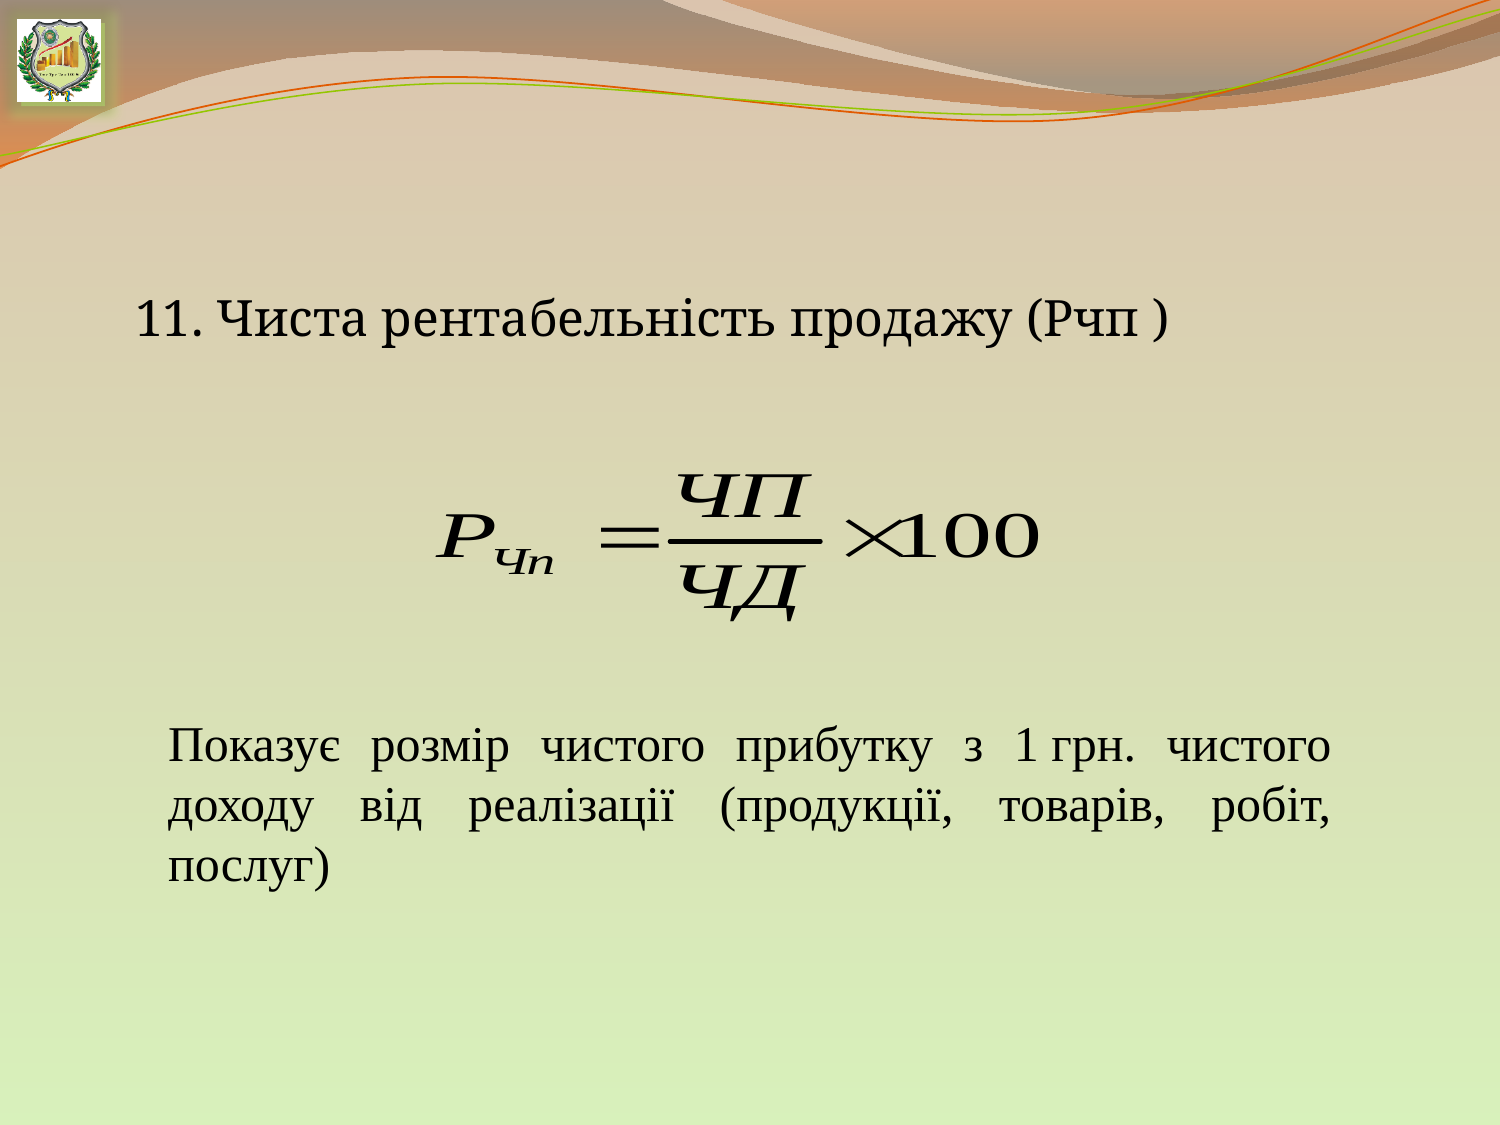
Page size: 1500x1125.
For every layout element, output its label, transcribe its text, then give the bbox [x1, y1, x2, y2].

picture [17, 18, 101, 102]
text_box 11. Чиста рентабельність продажу (Рчп ) [120, 278, 1185, 354]
text_box Показує розмір чистого прибутку з 1 грн. чистого доходу від реалізації (продукції, товарів, робіт, послуг) [153, 704, 1347, 899]
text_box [417, 454, 1059, 634]
